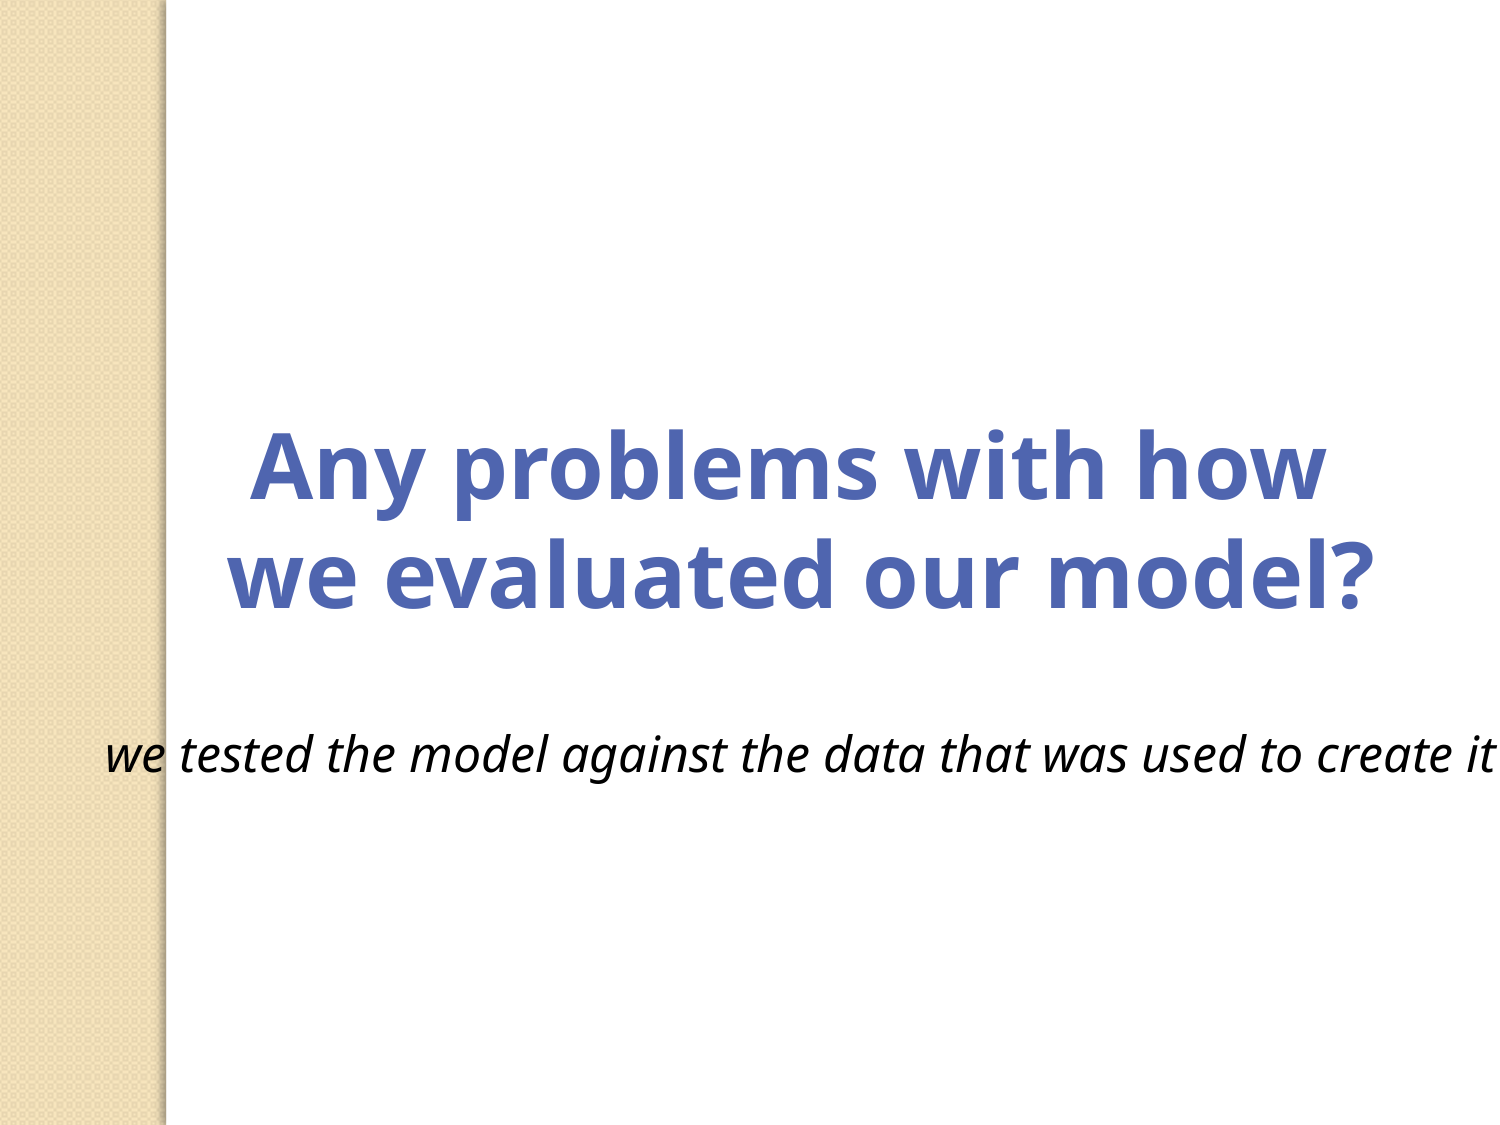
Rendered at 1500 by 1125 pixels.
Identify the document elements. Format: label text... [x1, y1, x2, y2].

text_box we tested the model against the data that was used to create it [90, 715, 1500, 791]
text_box Any problems with how we evaluated our model? [211, 399, 1392, 635]
